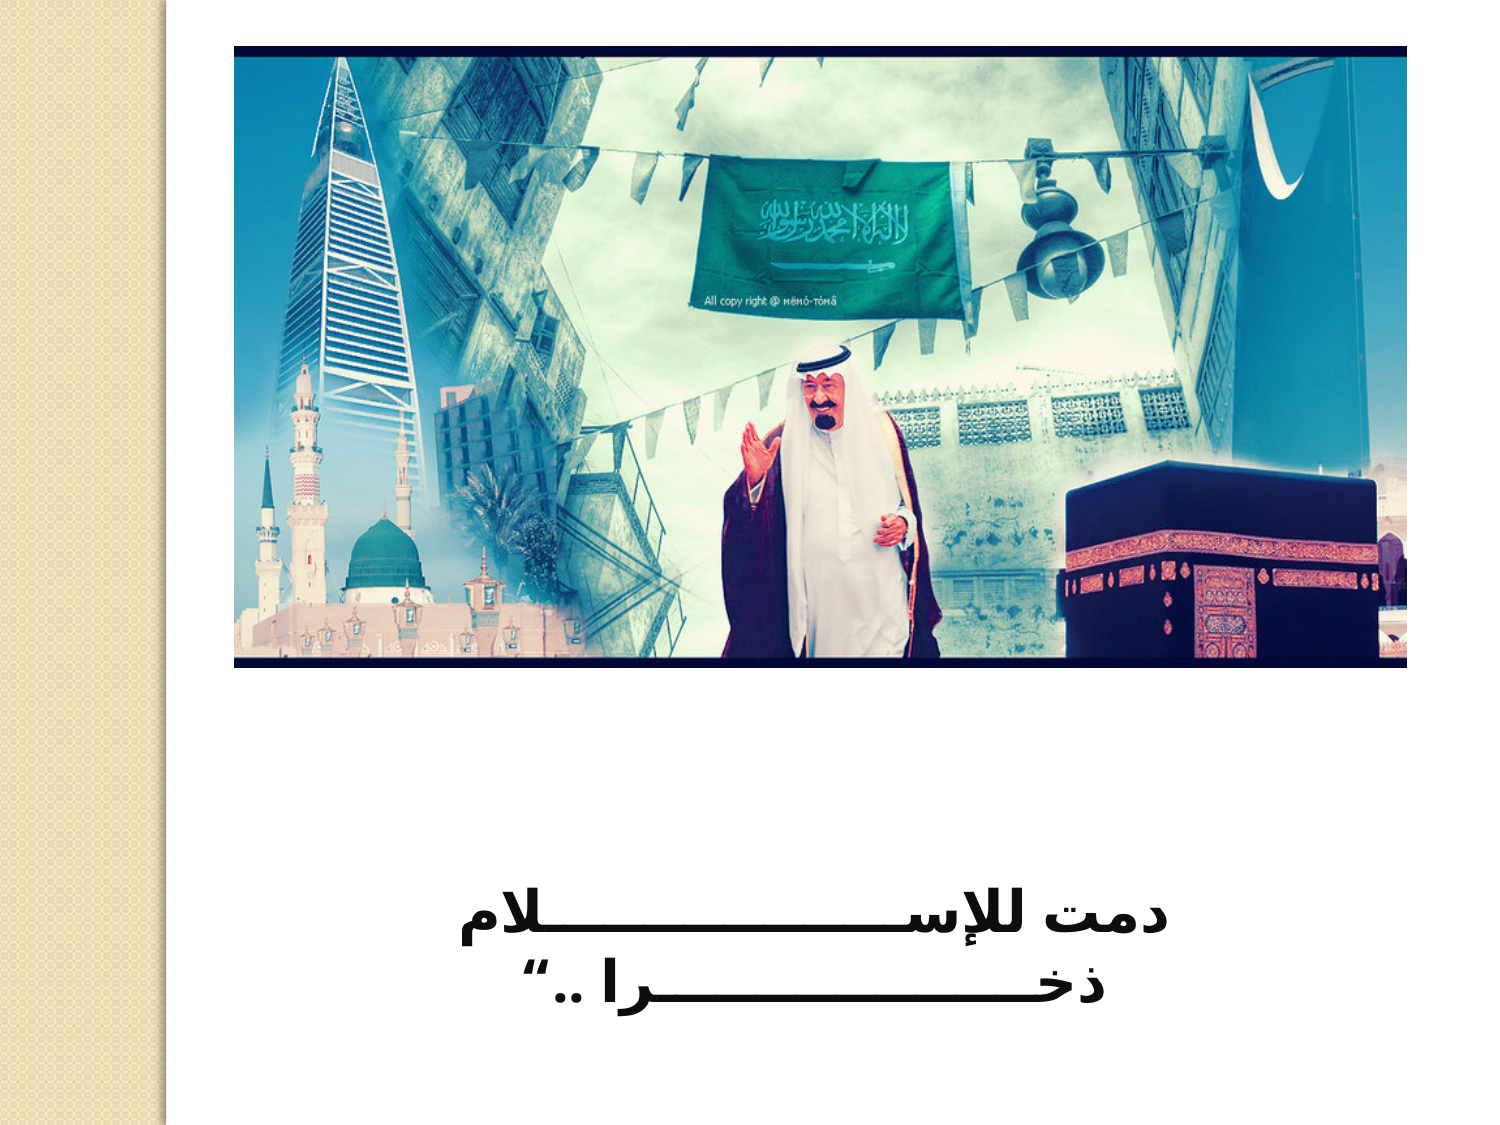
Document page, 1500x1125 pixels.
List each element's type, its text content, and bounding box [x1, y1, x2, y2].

picture [267, 172, 275, 177]
picture [234, 46, 1407, 669]
text_box دمت للإســــــــــــــــــلام ذخـــــــــــــــــــرا ..“ [257, 867, 1372, 1022]
